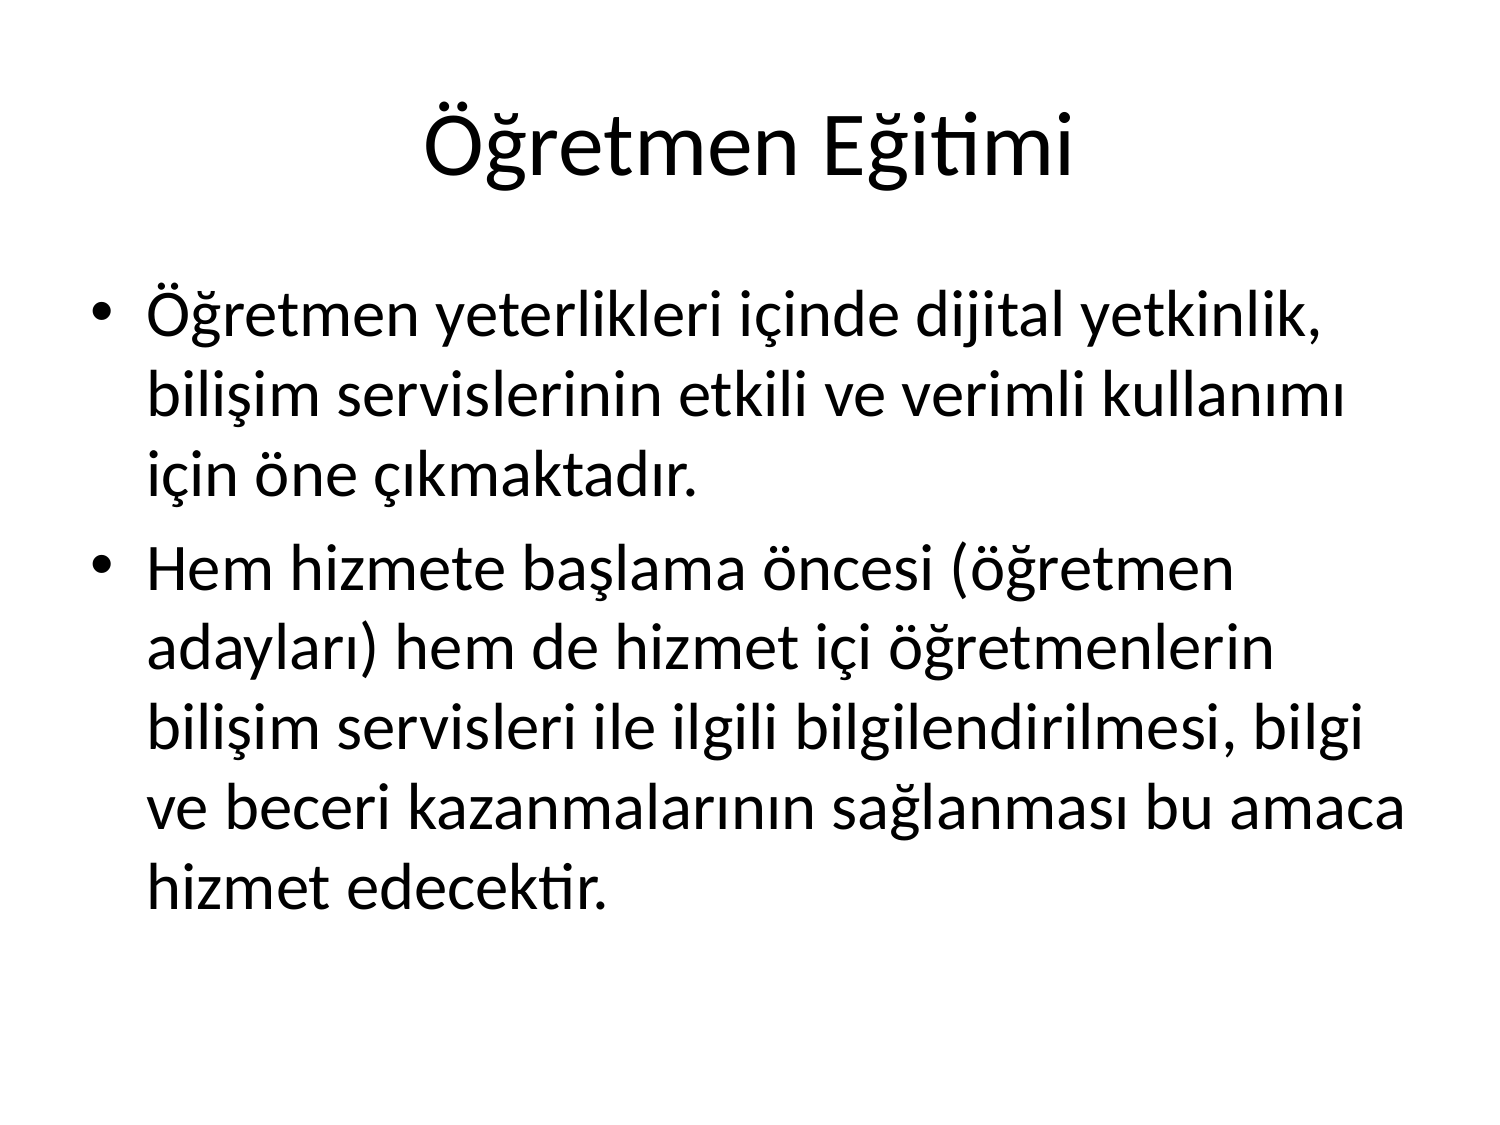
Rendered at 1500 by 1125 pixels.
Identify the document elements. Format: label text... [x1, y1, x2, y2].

title Öğretmen Eğitimi [75, 45, 1425, 233]
list Öğretmen yeterlikleri içinde dijital yetkinlik, bilişim servislerinin etkili ve verimli kullanımı için öne çıkmaktadır. Hem hizmete başlama öncesi (öğretmen adayları) hem de hizmet içi öğretmenlerin bilişim servisleri ile ilgili bilgilendirilmesi, bilgi ve beceri kazanmalarının sağlanması bu amaca hizmet edecektir. [75, 262, 1425, 1005]
